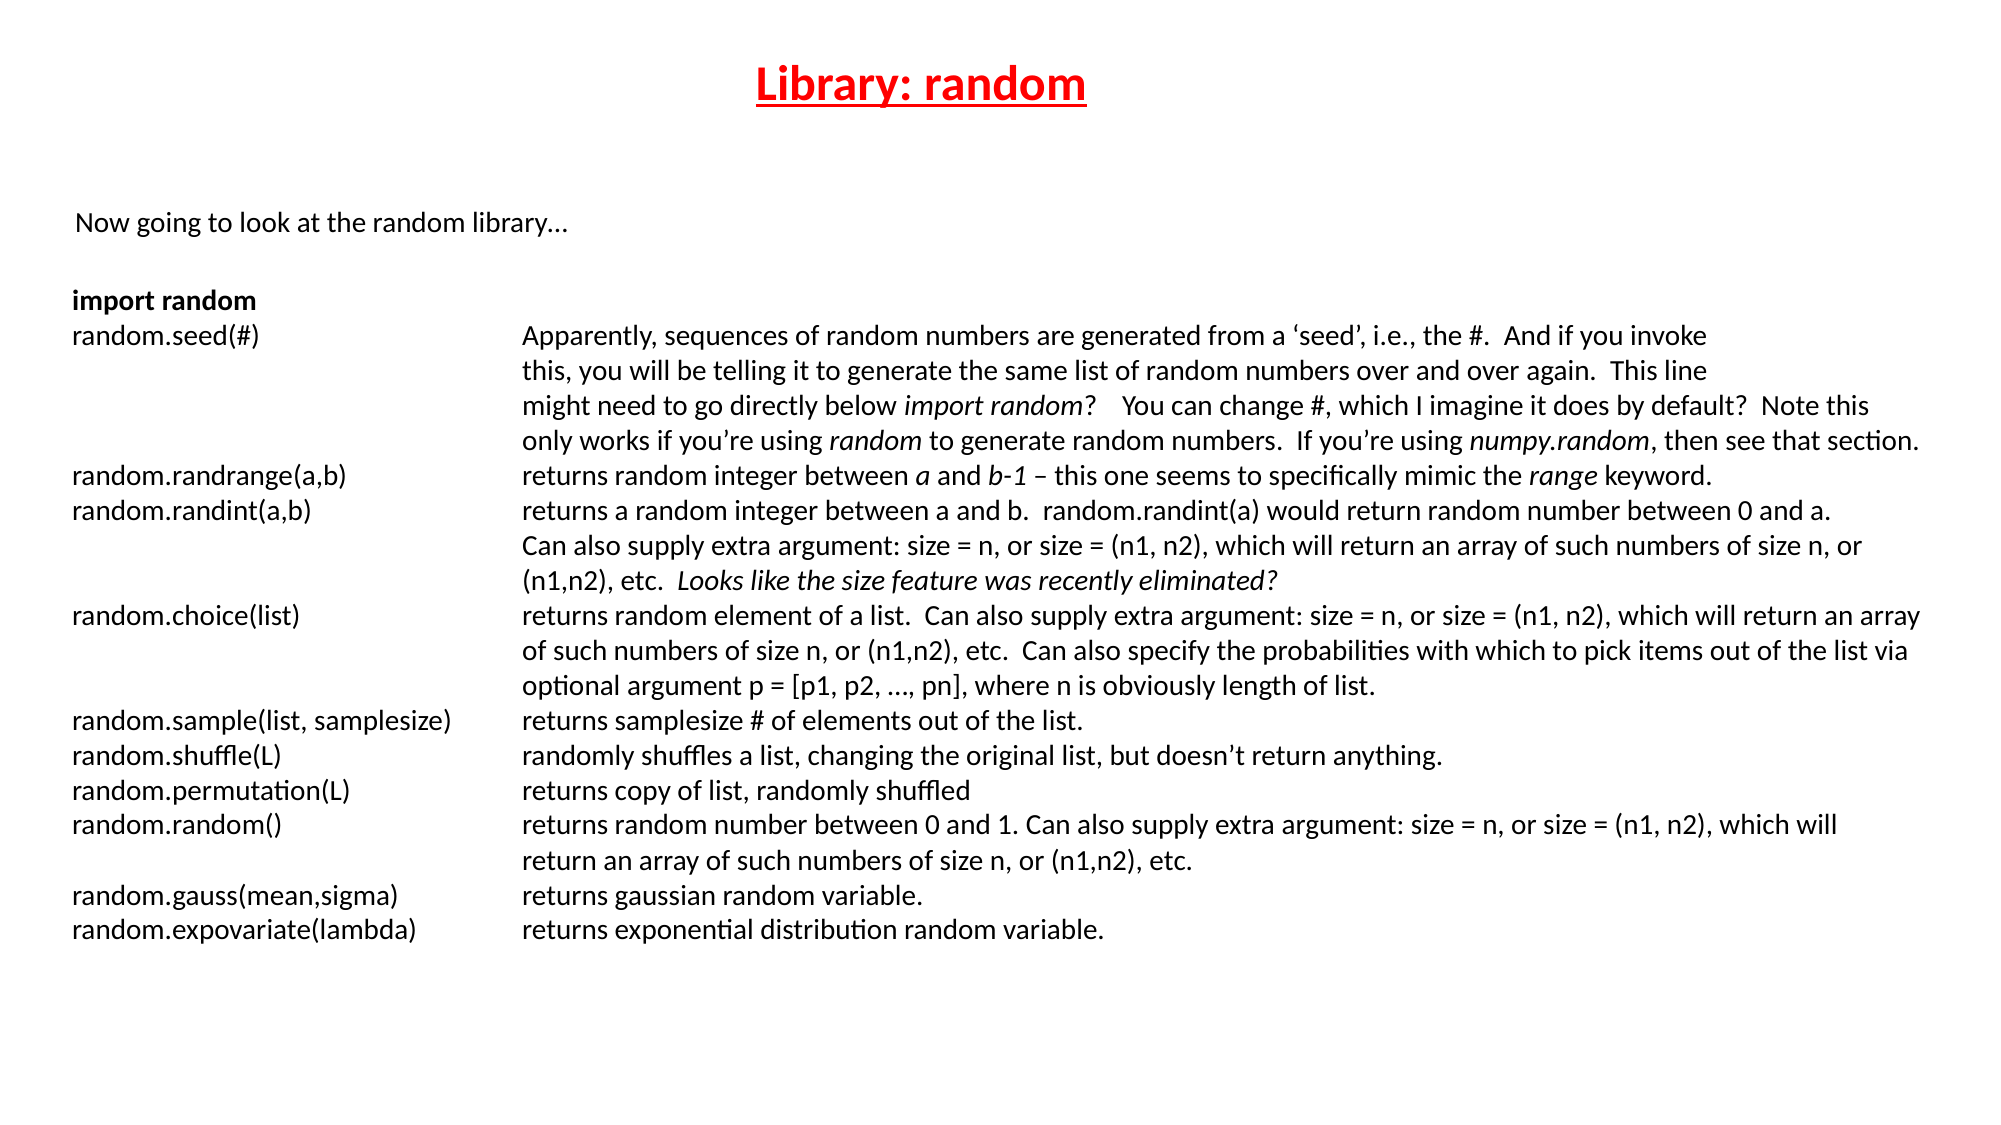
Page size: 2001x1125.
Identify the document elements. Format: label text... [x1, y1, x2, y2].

text_box import random random.seed(#) Apparently, sequences of random numbers are generated from a ‘seed’, i.e., the #. And if you invoke this, you will be telling it to generate the same list of random numbers over and over again. This line might need to go directly below import random? You can change #, which I imagine it does by default? Note this only works if you’re using random to generate random numbers. If you’re using numpy.random, then see that section. random.randrange(a,b) returns random integer between a and b-1 – this one seems to specifically mimic the range keyword. random.randint(a,b) returns a random integer between a and b. random.randint(a) would return random number between 0 and a. Can also supply extra argument: size = n, or size = (n1, n2), which will return an array of such numbers of size n, or (n1,n2), etc. Looks like the size feature was recently eliminated? random.choice(list) returns random element of a list. Can also supply extra argument: size = n, or size = (n1, n2), which will return an array of such numbers of size n, or (n1,n2), etc. Can also specify the probabilities with which to pick items out of the list via optional argument p = [p1, p2, …, pn], where n is obviously length of list. random.sample(list, samplesize) returns samplesize # of elements out of the list. random.shuffle(L) randomly shuffles a list, changing the original list, but doesn’t return anything. random.permutation(L) returns copy of list, randomly shuffled random.random() returns random number between 0 and 1. Can also supply extra argument: size = n, or size = (n1, n2), which will return an array of such numbers of size n, or (n1,n2), etc. random.gauss(mean,sigma) returns gaussian random variable. random.expovariate(lambda) returns exponential distribution random variable. [57, 274, 1941, 954]
text_box Library: random [741, 43, 1102, 118]
text_box Now going to look at the random library… [60, 195, 584, 246]
